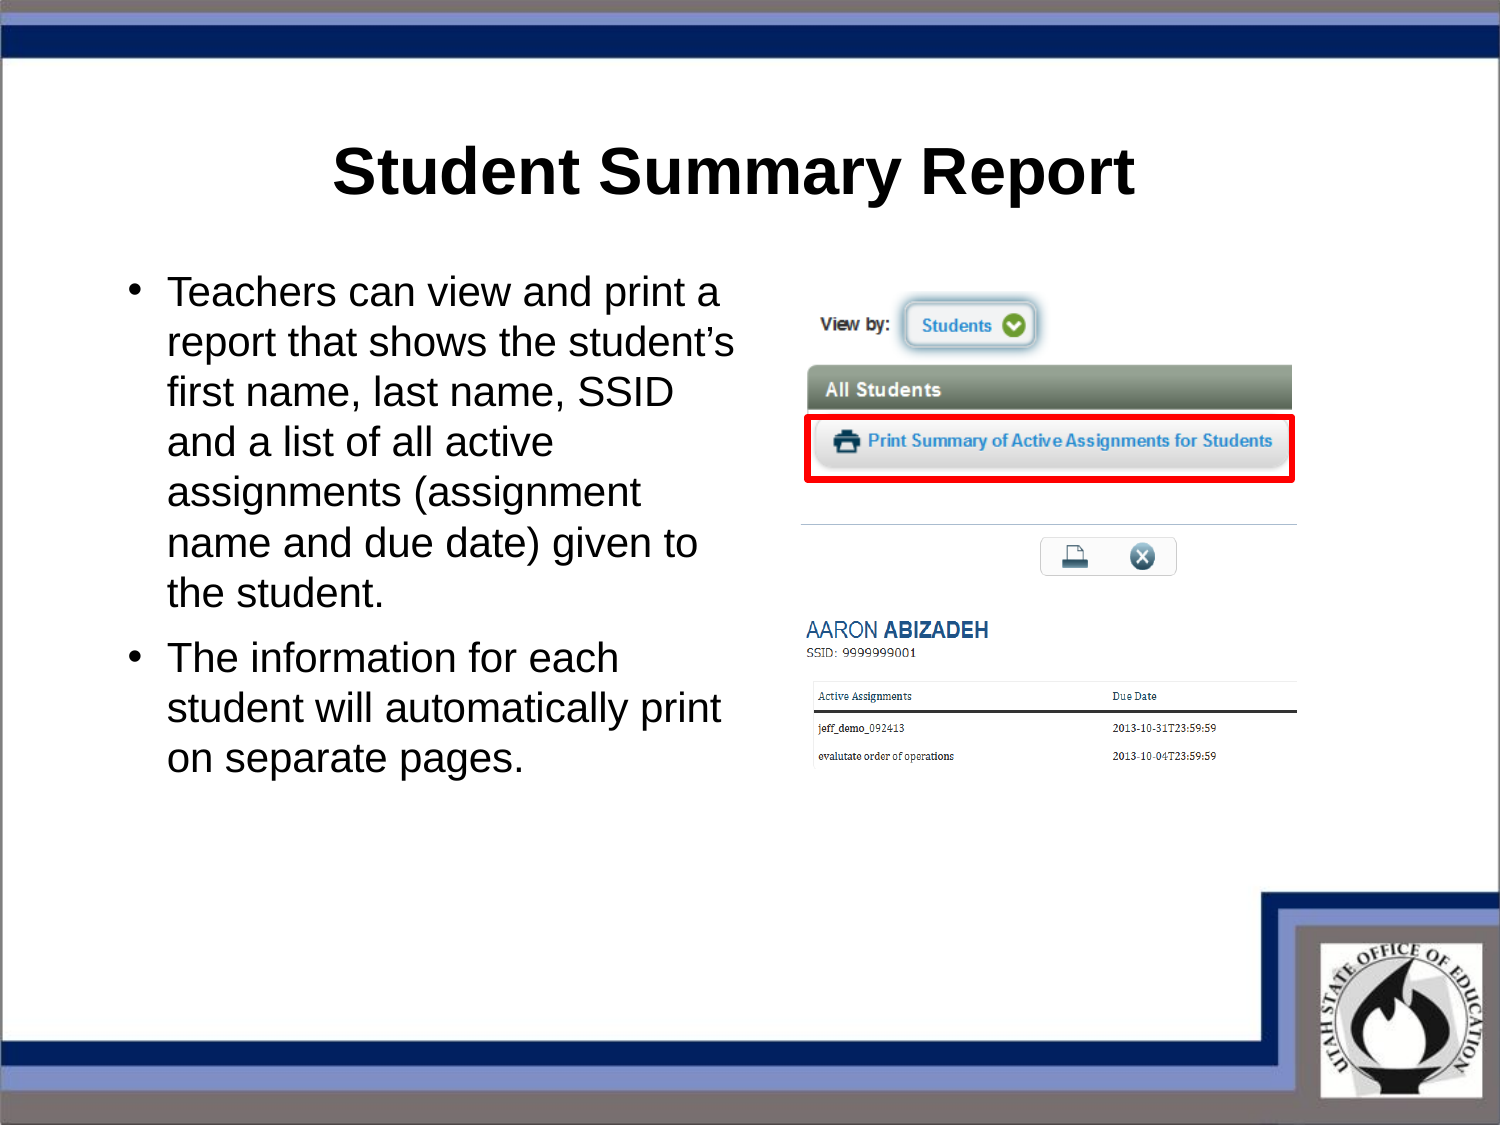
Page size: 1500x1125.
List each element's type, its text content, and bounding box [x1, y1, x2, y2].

title Student Summary Report [87, 116, 1382, 220]
text_box [805, 477, 1294, 482]
list Teachers can view and print a report that shows the student’s first name, last name, SSID and a list of all active assignments (assignment name and due date) given to the student. The information for each student will automatically print on separate pages. [112, 256, 750, 792]
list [806, 291, 1292, 472]
picture [0, 0, 1500, 1125]
